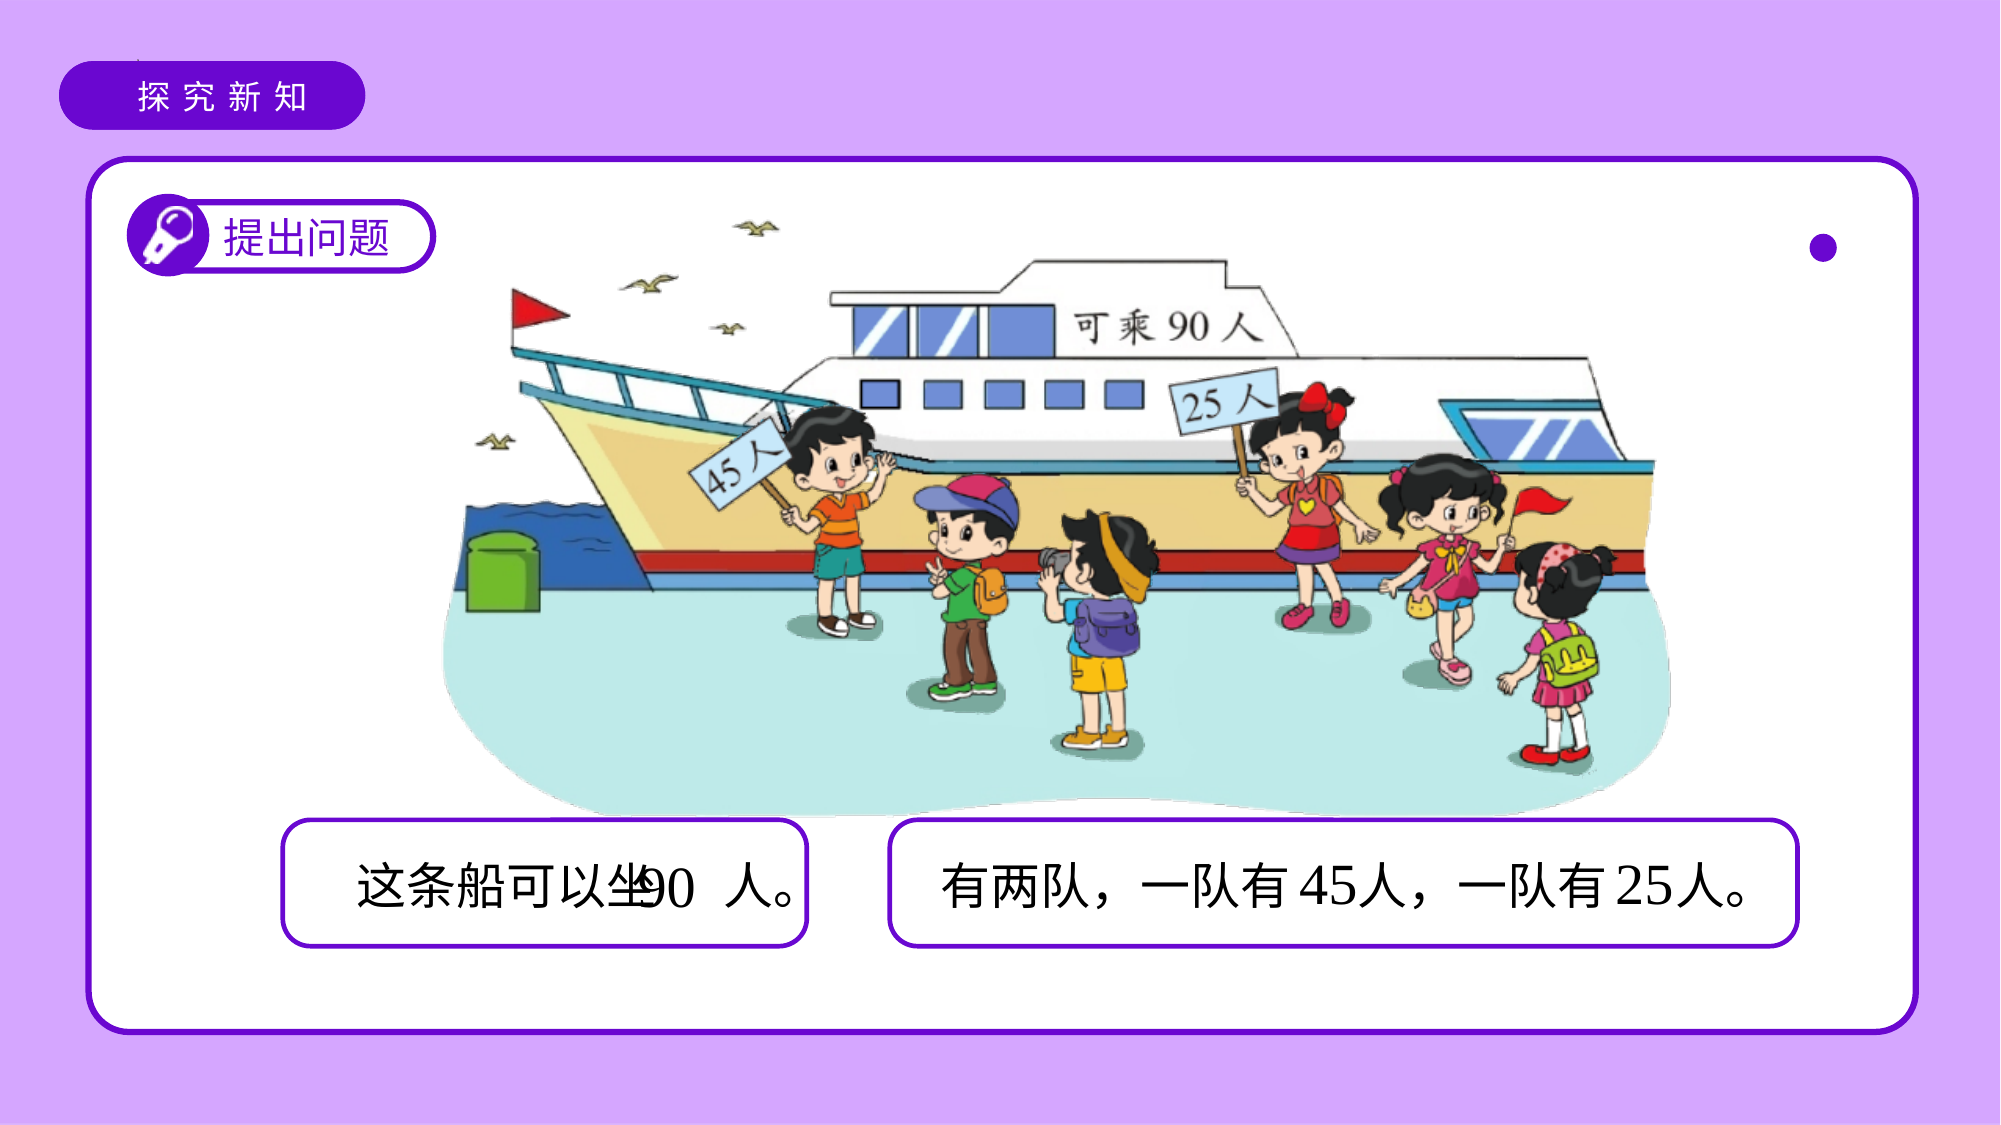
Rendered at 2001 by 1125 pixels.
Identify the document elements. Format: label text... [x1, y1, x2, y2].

text_box 探究新知 [111, 68, 333, 124]
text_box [419, 182, 1699, 827]
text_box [889, 819, 1798, 947]
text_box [282, 819, 813, 947]
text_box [126, 193, 419, 277]
picture [0, 0, 2001, 1125]
